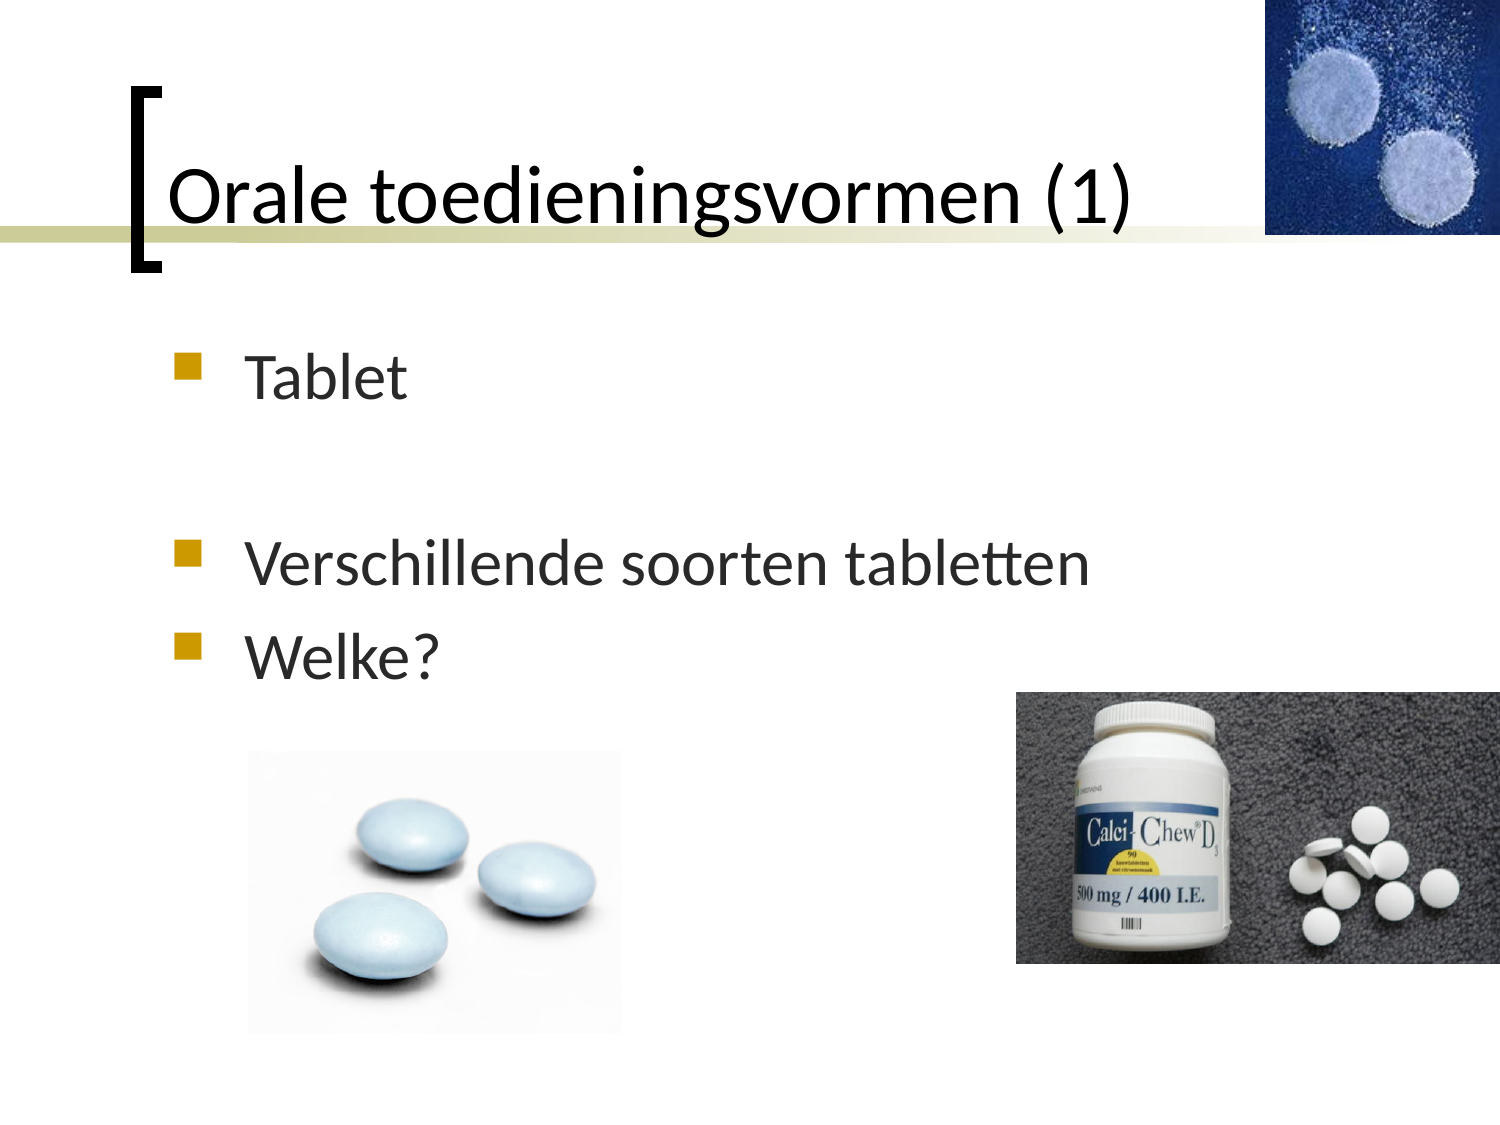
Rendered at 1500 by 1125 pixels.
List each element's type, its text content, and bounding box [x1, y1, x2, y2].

picture [248, 751, 623, 1035]
list Tablet Verschillende soorten tabletten Welke? [155, 324, 1413, 1000]
picture [1016, 692, 1500, 965]
title Orale toedieningsvormen (1) [152, 15, 1328, 248]
picture [1265, 0, 1500, 235]
